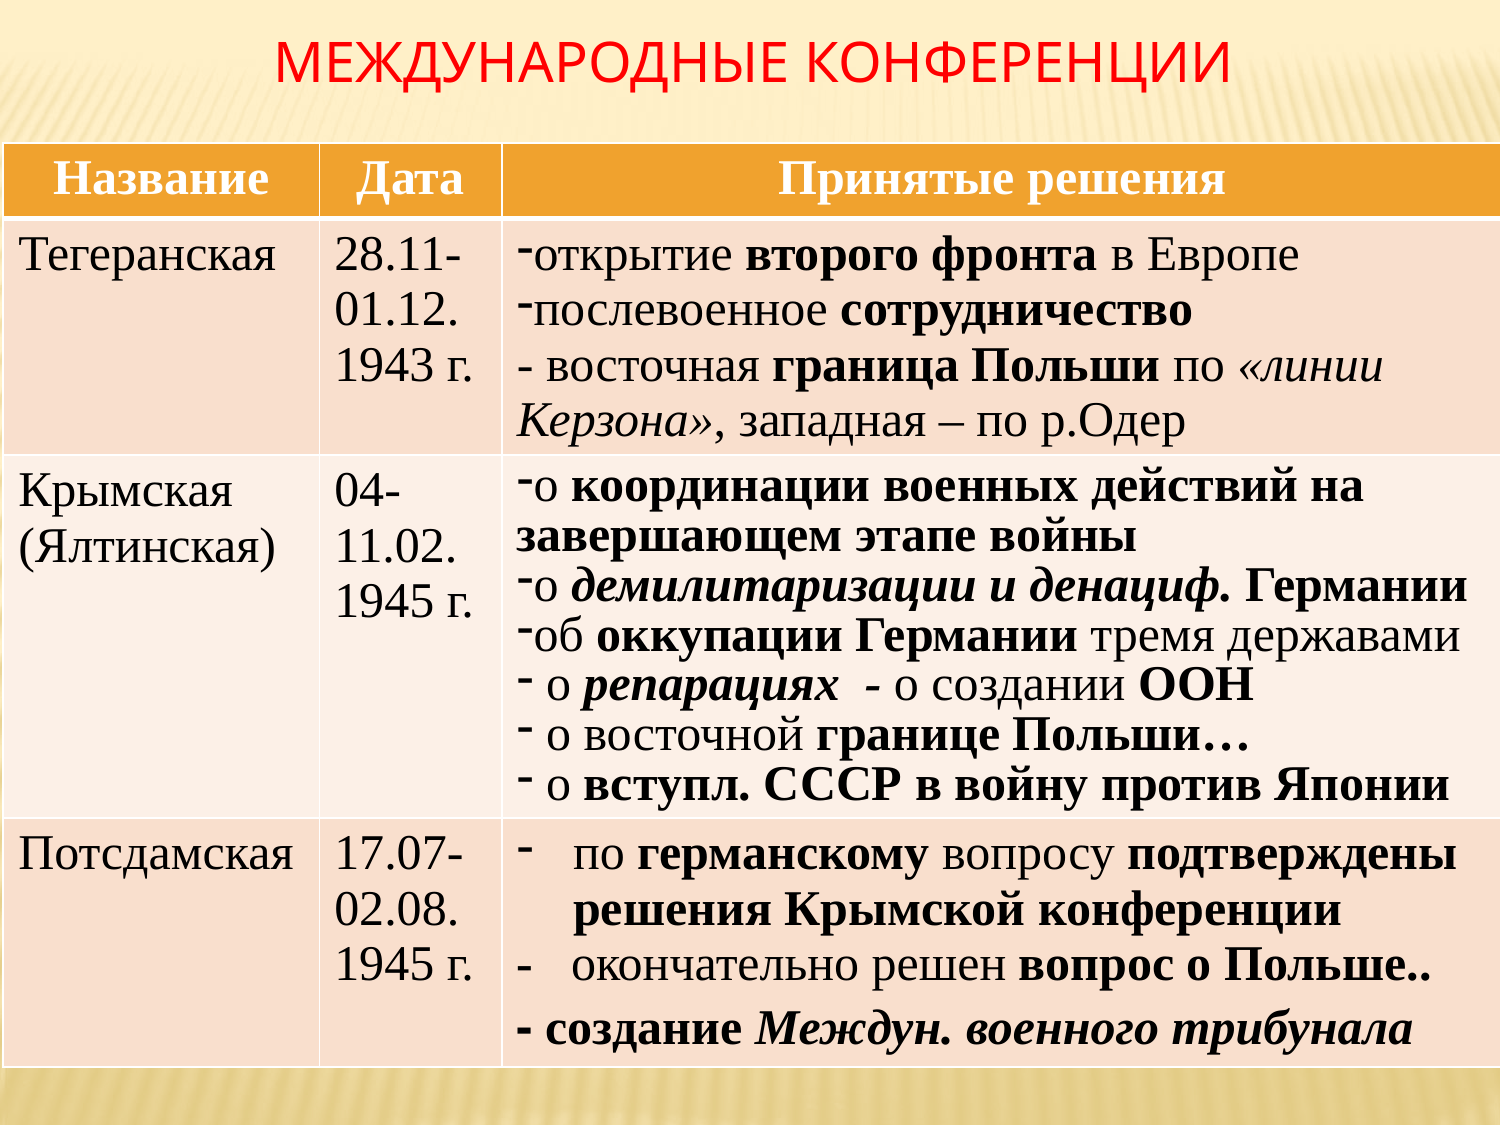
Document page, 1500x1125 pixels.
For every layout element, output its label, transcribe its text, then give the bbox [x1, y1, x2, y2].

table_cell Тегеранская [4, 221, 319, 454]
table_cell Крымская (Ялтинская) [4, 456, 319, 817]
table_cell открытие второго фронта в Европе послевоенное сотрудничество - восточная граница Польши по «линии Керзона», западная – по р.Одер [503, 221, 1500, 454]
table_header Дата [320, 144, 501, 216]
table_cell 17.07-02.08. 1945 г. [320, 819, 501, 1066]
table_cell Потсдамская [4, 819, 319, 1066]
table_header Принятые решения [503, 144, 1500, 216]
title Международные конференции [41, 19, 1467, 102]
table_cell по германскому вопросу подтверждены решения Крымской конференции - окончательно решен вопрос о Польше.. - создание Между­н. военного трибунала [503, 819, 1500, 1066]
table_cell 04-11.02. 1945 г. [320, 456, 501, 817]
table_cell о координации военных действий на завершающем этапе войны о демилитаризации и денациф. Германии об оккупации Германии тремя державами о репарациях - о создании ООН о восточной границе Польши… о вступл. СССР в войну против Японии [503, 456, 1500, 817]
table_header Название [4, 144, 319, 216]
table_cell 28.11-01.12. 1943 г. [320, 221, 501, 454]
